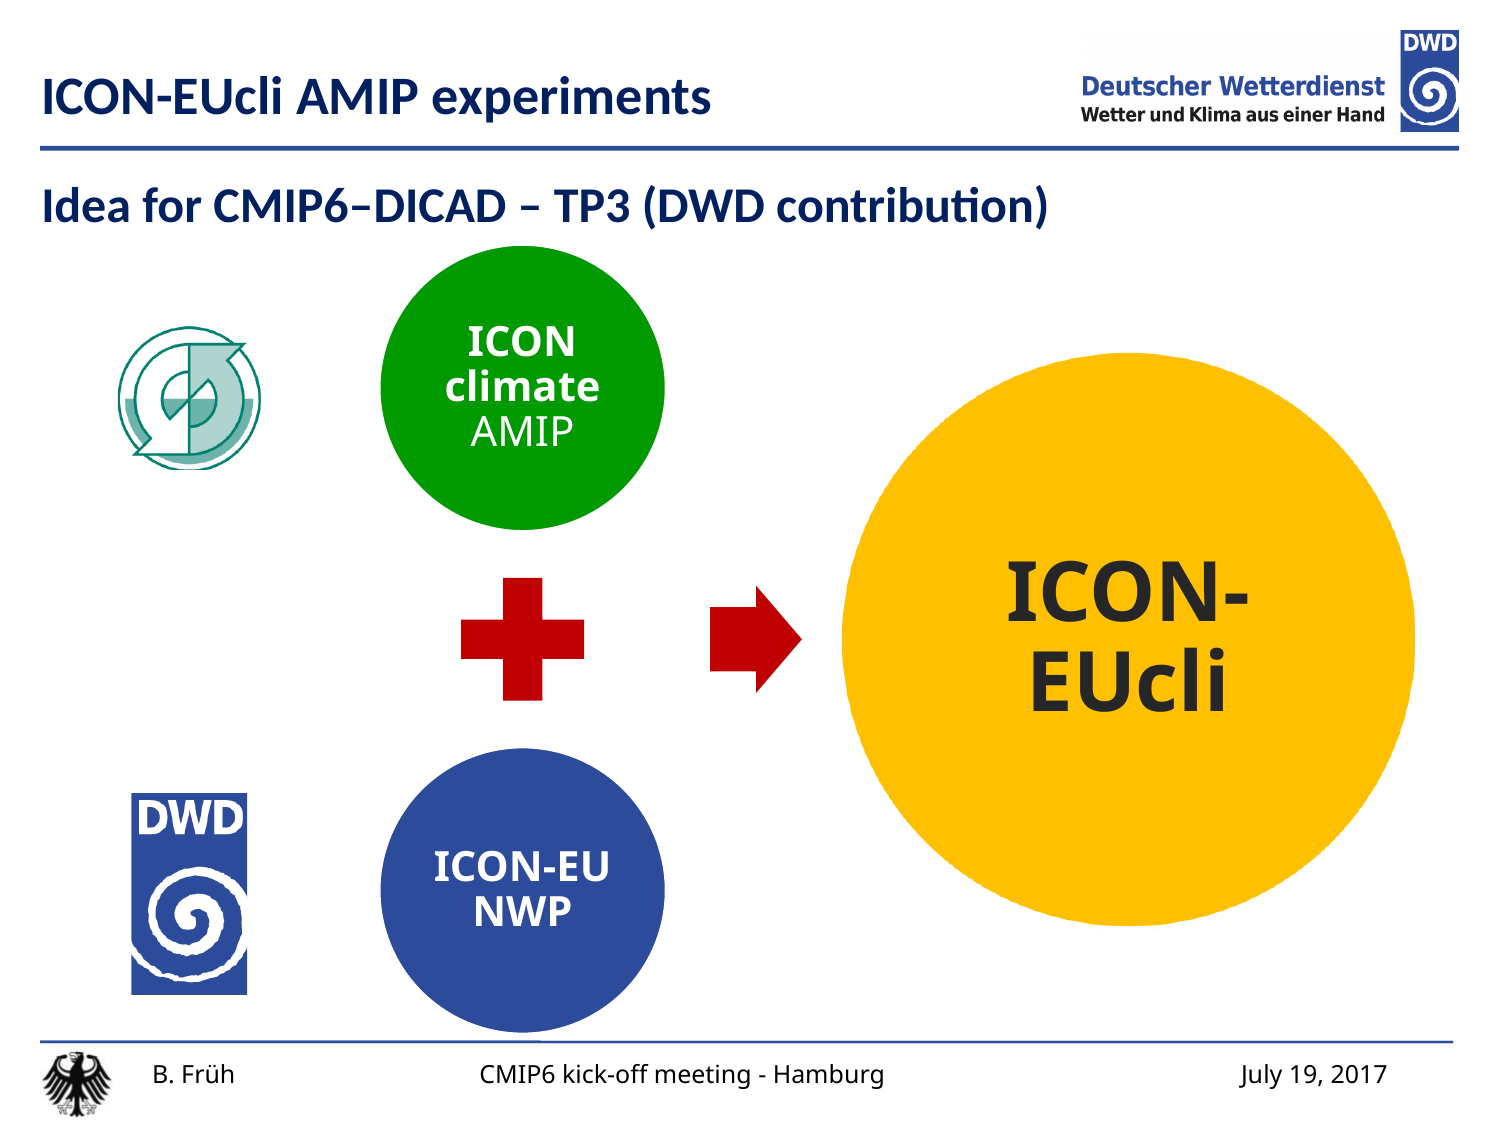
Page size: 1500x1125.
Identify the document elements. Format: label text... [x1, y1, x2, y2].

picture [117, 325, 273, 471]
picture [117, 792, 248, 995]
text_box ICON-EUcli AMIP experiments [41, 60, 1069, 126]
picture [1081, 30, 1459, 132]
title Idea for CMIP6–DICAD – TP3 (DWD contribution) [41, 172, 1412, 244]
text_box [288, 243, 1500, 1036]
picture [40, 1050, 114, 1119]
